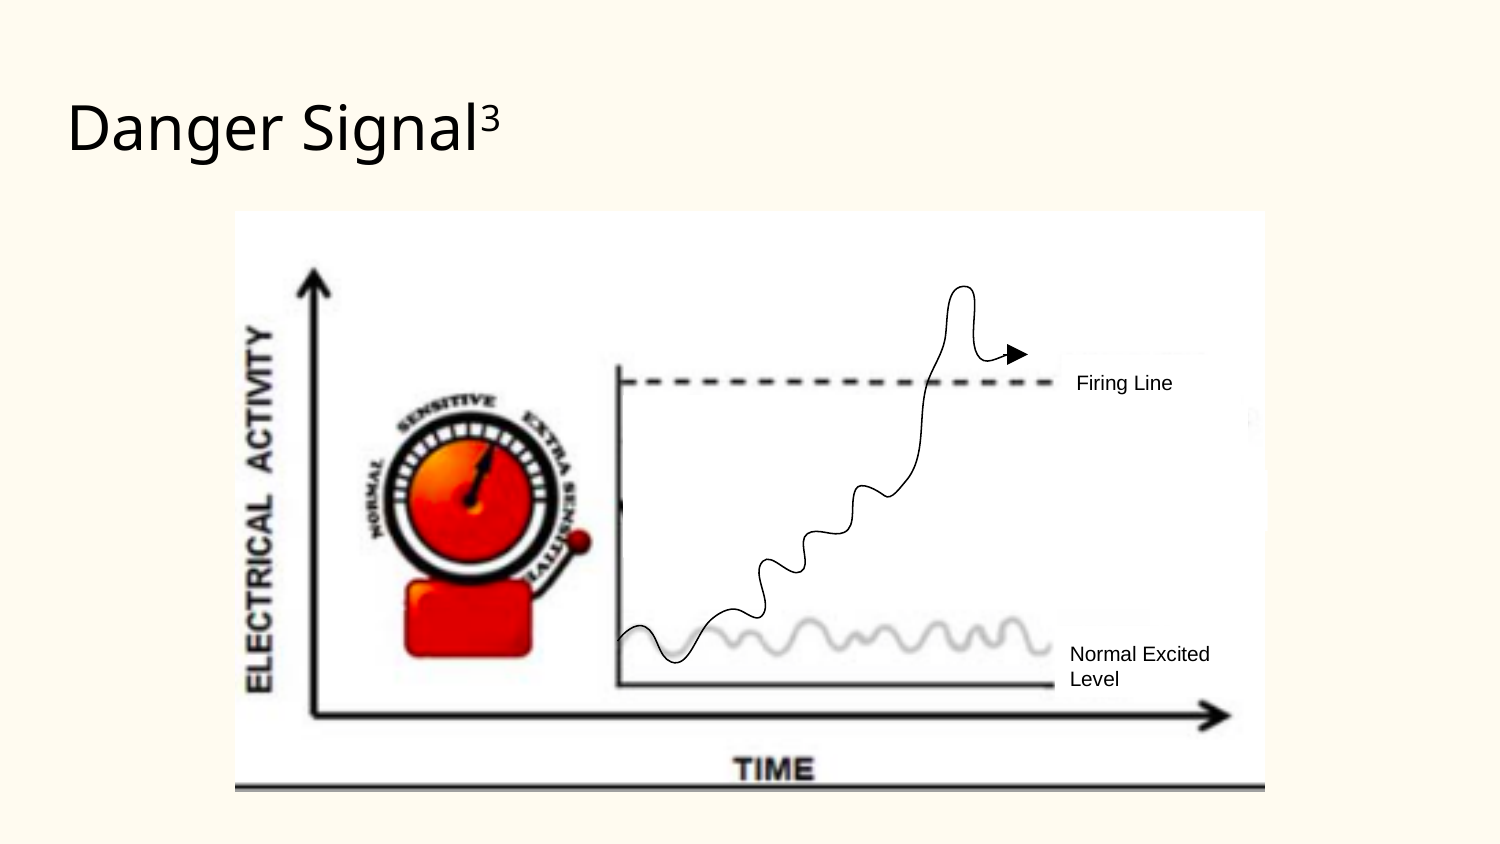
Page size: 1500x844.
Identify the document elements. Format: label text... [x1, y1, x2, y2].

picture [235, 211, 1265, 792]
title Danger Signal3 [51, 72, 1449, 174]
